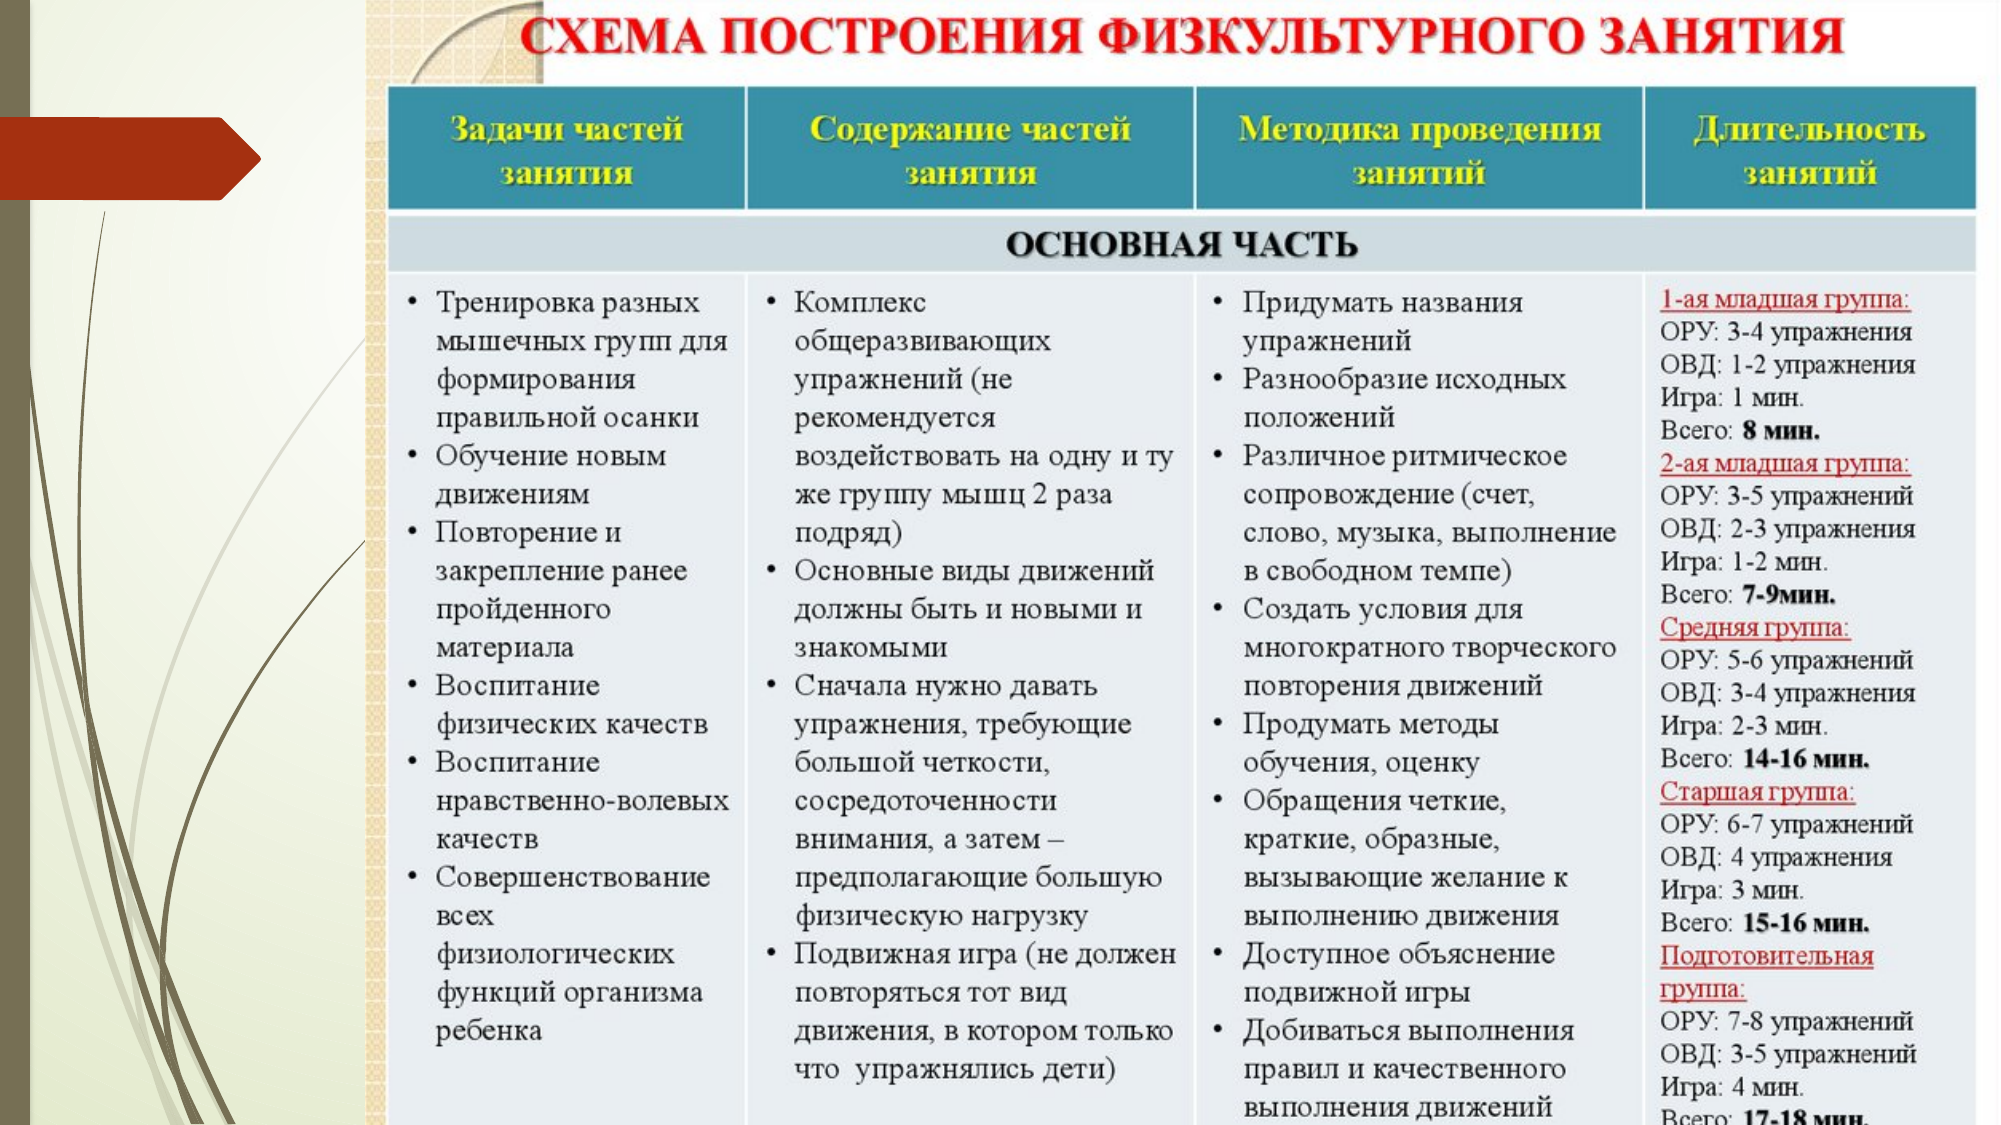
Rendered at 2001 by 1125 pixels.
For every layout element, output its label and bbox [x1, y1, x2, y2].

list [365, 0, 2000, 1125]
